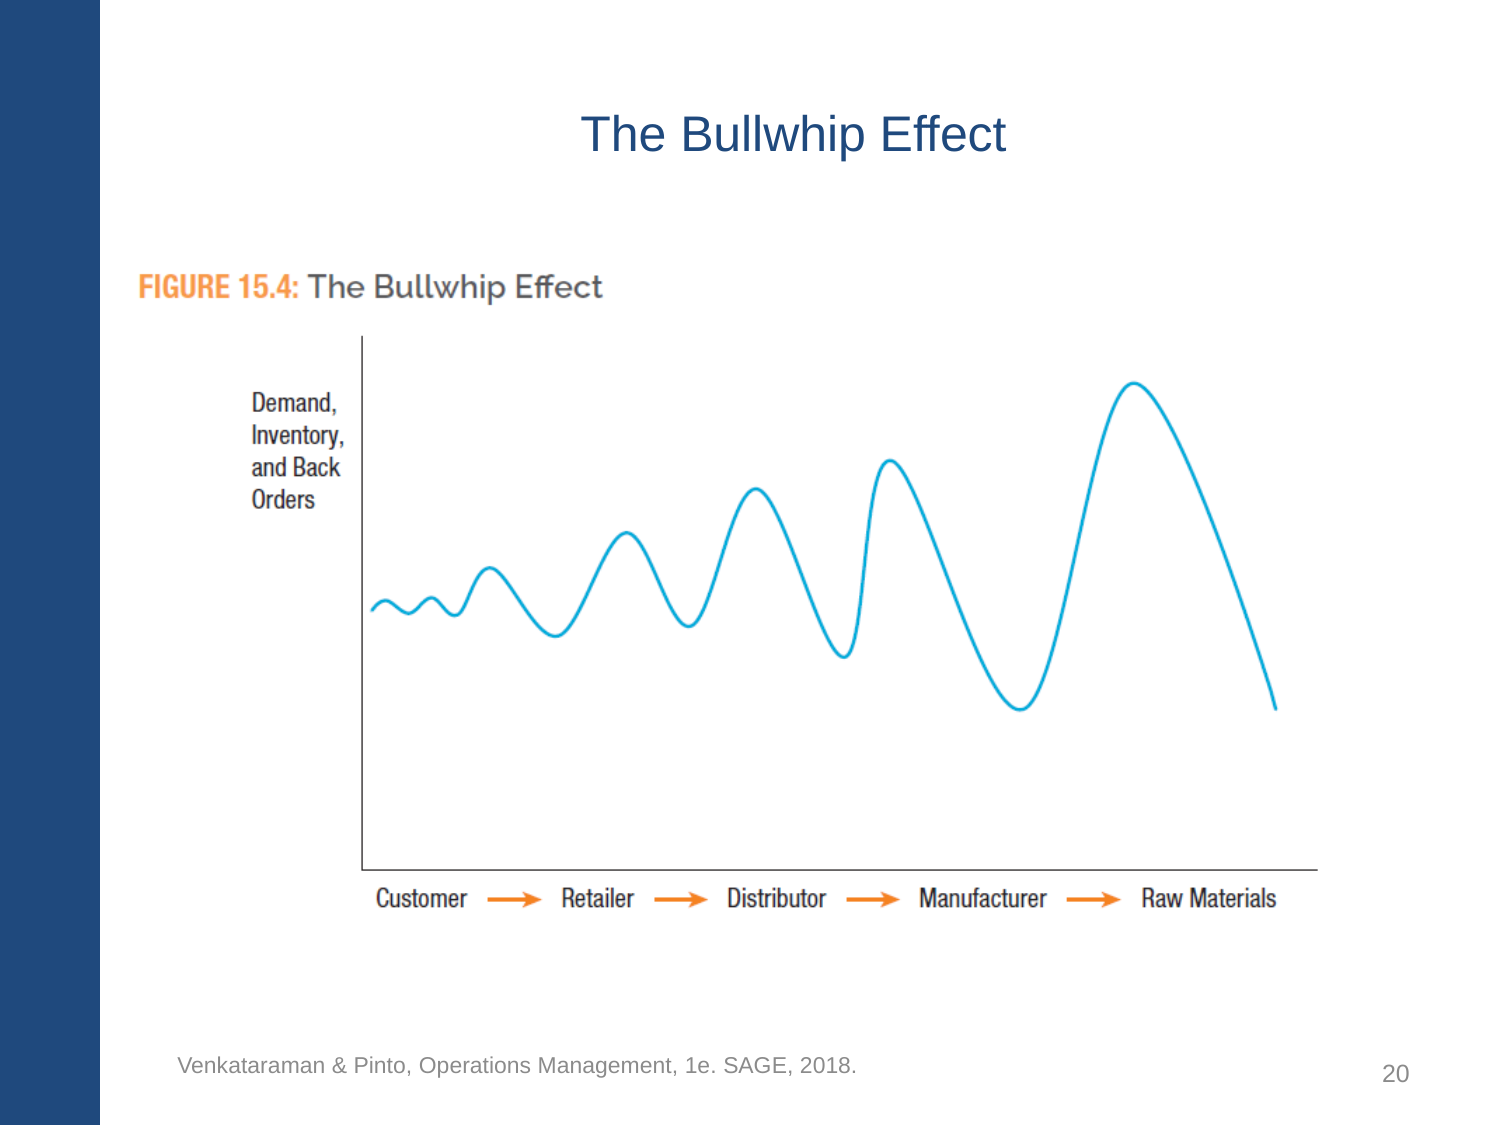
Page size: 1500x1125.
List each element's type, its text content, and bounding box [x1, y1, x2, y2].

footer Venkataraman & Pinto, Operations Management, 1e. SAGE, 2018. [162, 1042, 1313, 1103]
title The Bullwhip Effect [162, 37, 1425, 225]
slide_number 20 [1350, 1042, 1425, 1103]
picture [112, 235, 1476, 951]
